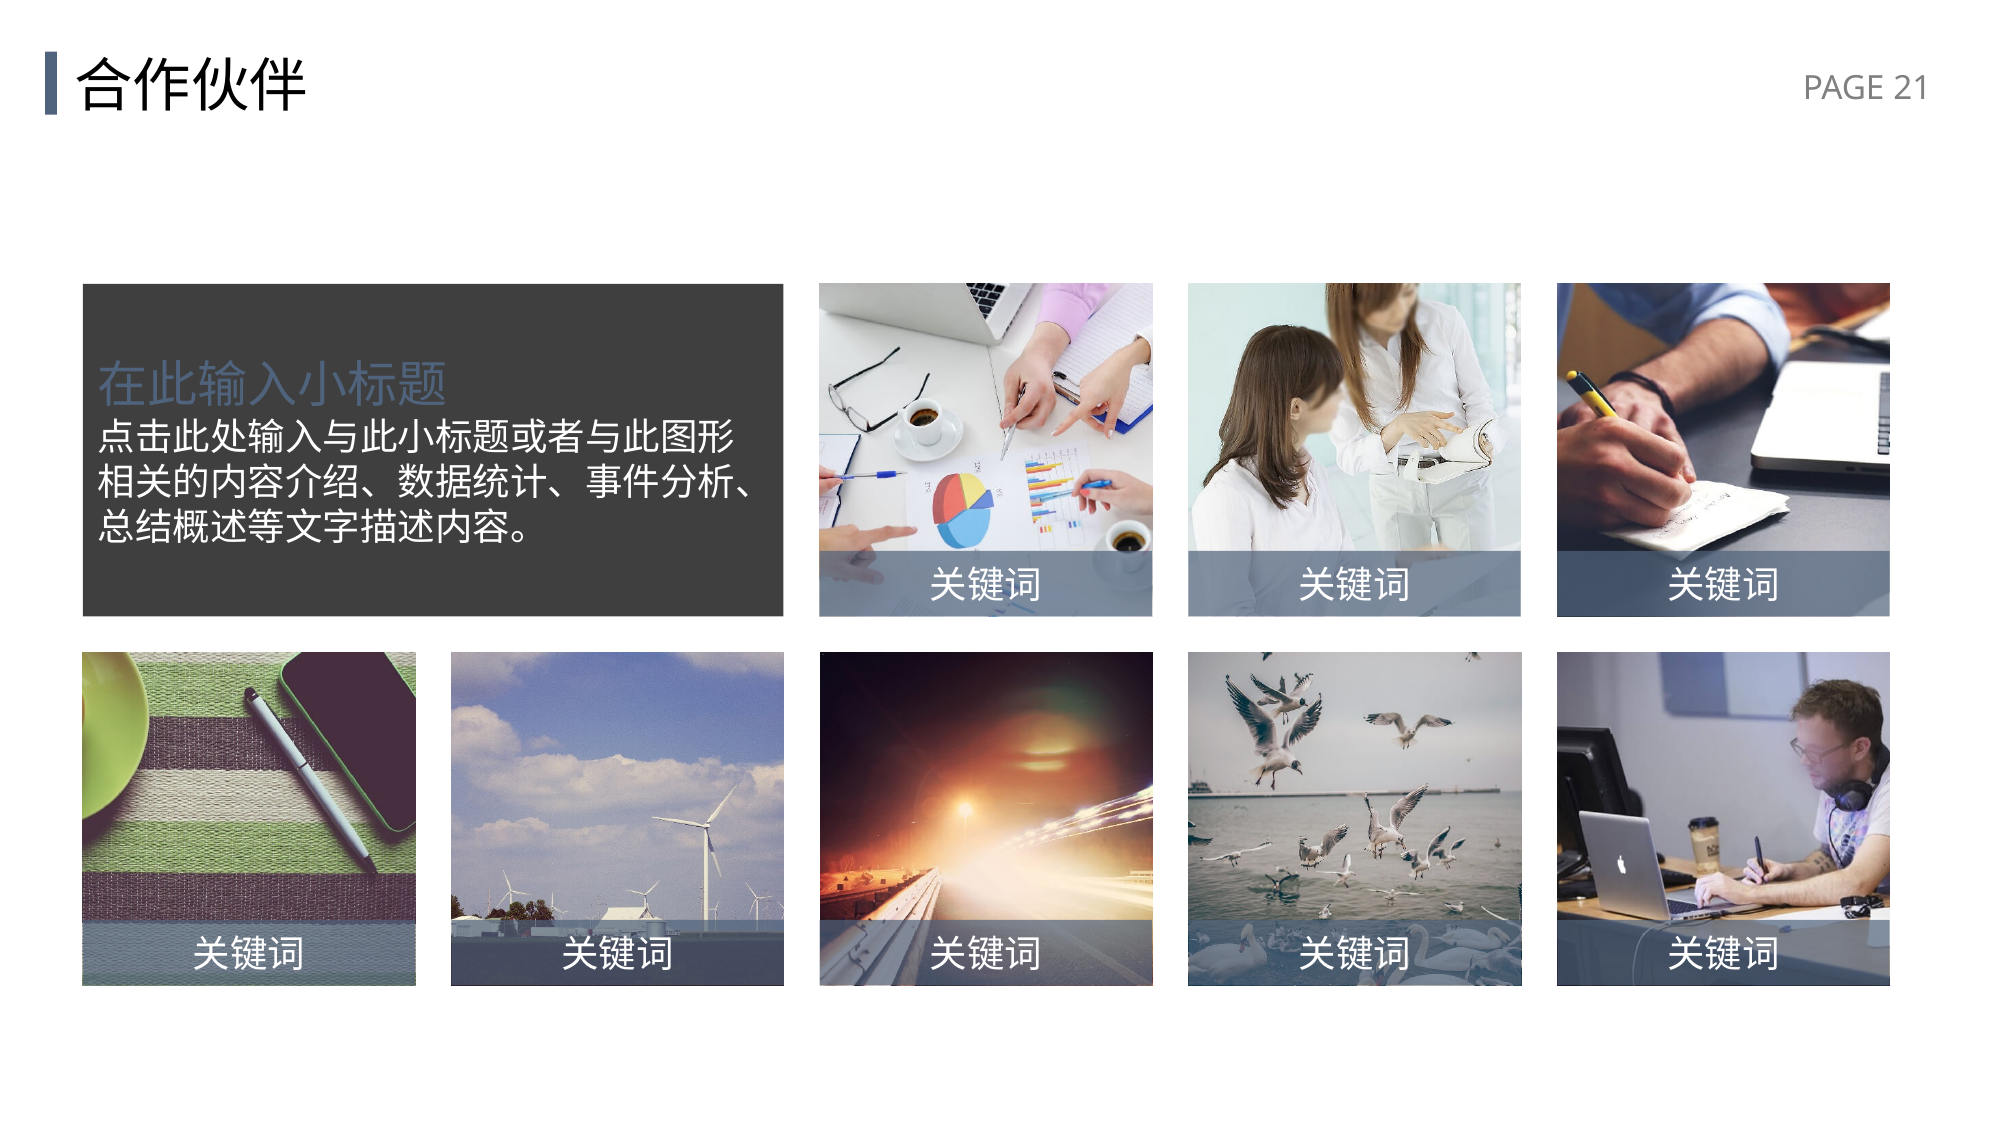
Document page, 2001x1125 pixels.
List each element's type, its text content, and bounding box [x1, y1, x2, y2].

picture [1557, 652, 1890, 986]
text_box 在此输入小标题 点击此处输入与此小标题或者与此图形相关的内容介绍、数据统计、事件分析、总结概述等文字描述内容。 [82, 283, 785, 617]
picture [82, 652, 416, 986]
picture [1188, 652, 1522, 986]
title 合作伙伴 [59, 40, 522, 126]
picture [819, 652, 1153, 986]
picture [451, 652, 784, 986]
picture [1188, 283, 1521, 617]
picture [1557, 283, 1890, 617]
picture [819, 283, 1153, 617]
